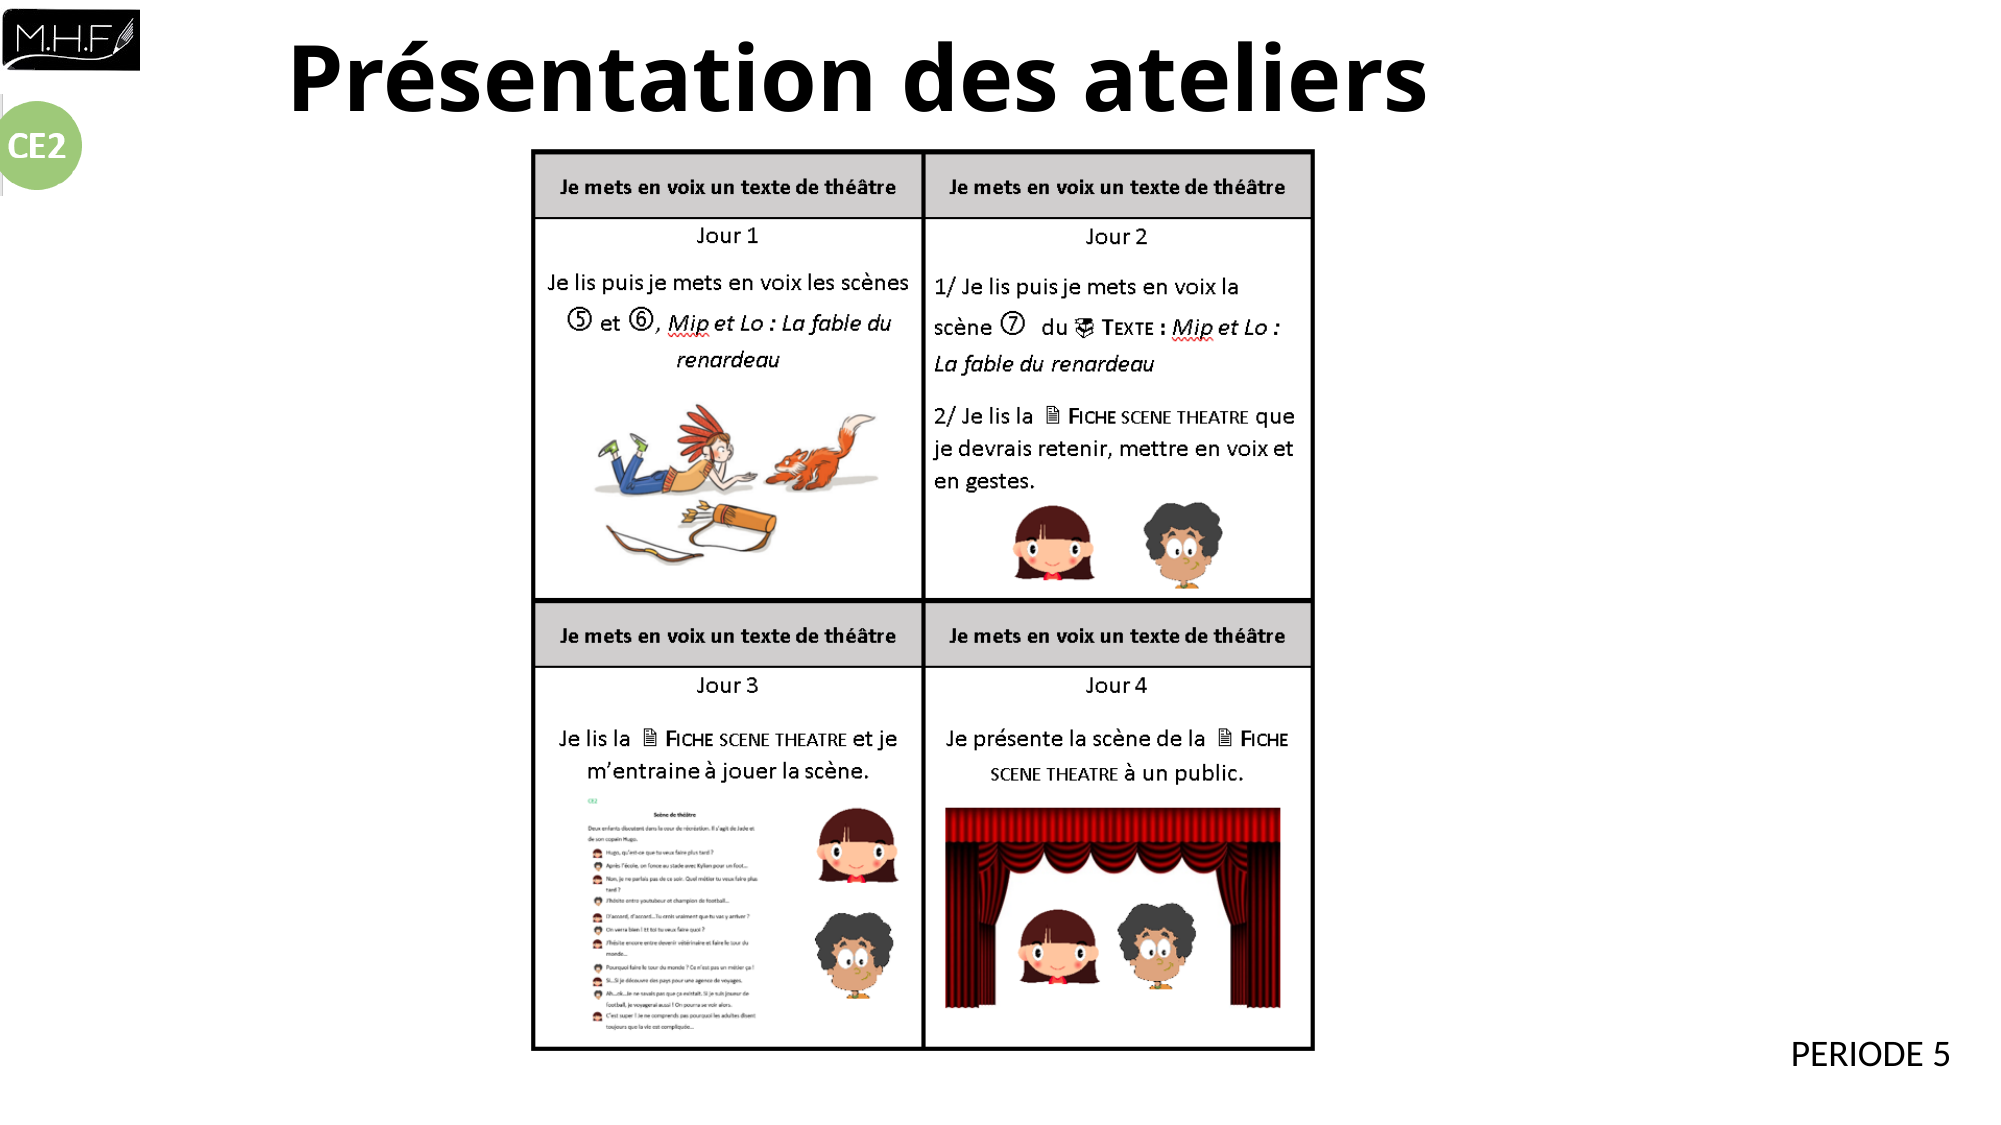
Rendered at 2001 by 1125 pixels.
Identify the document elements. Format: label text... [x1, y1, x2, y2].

picture [0, 94, 87, 196]
title Présentation des ateliers [271, 7, 1818, 156]
text_box PERIODE 5 [1362, 1021, 1967, 1082]
picture [527, 144, 1319, 1053]
picture [0, 7, 140, 74]
